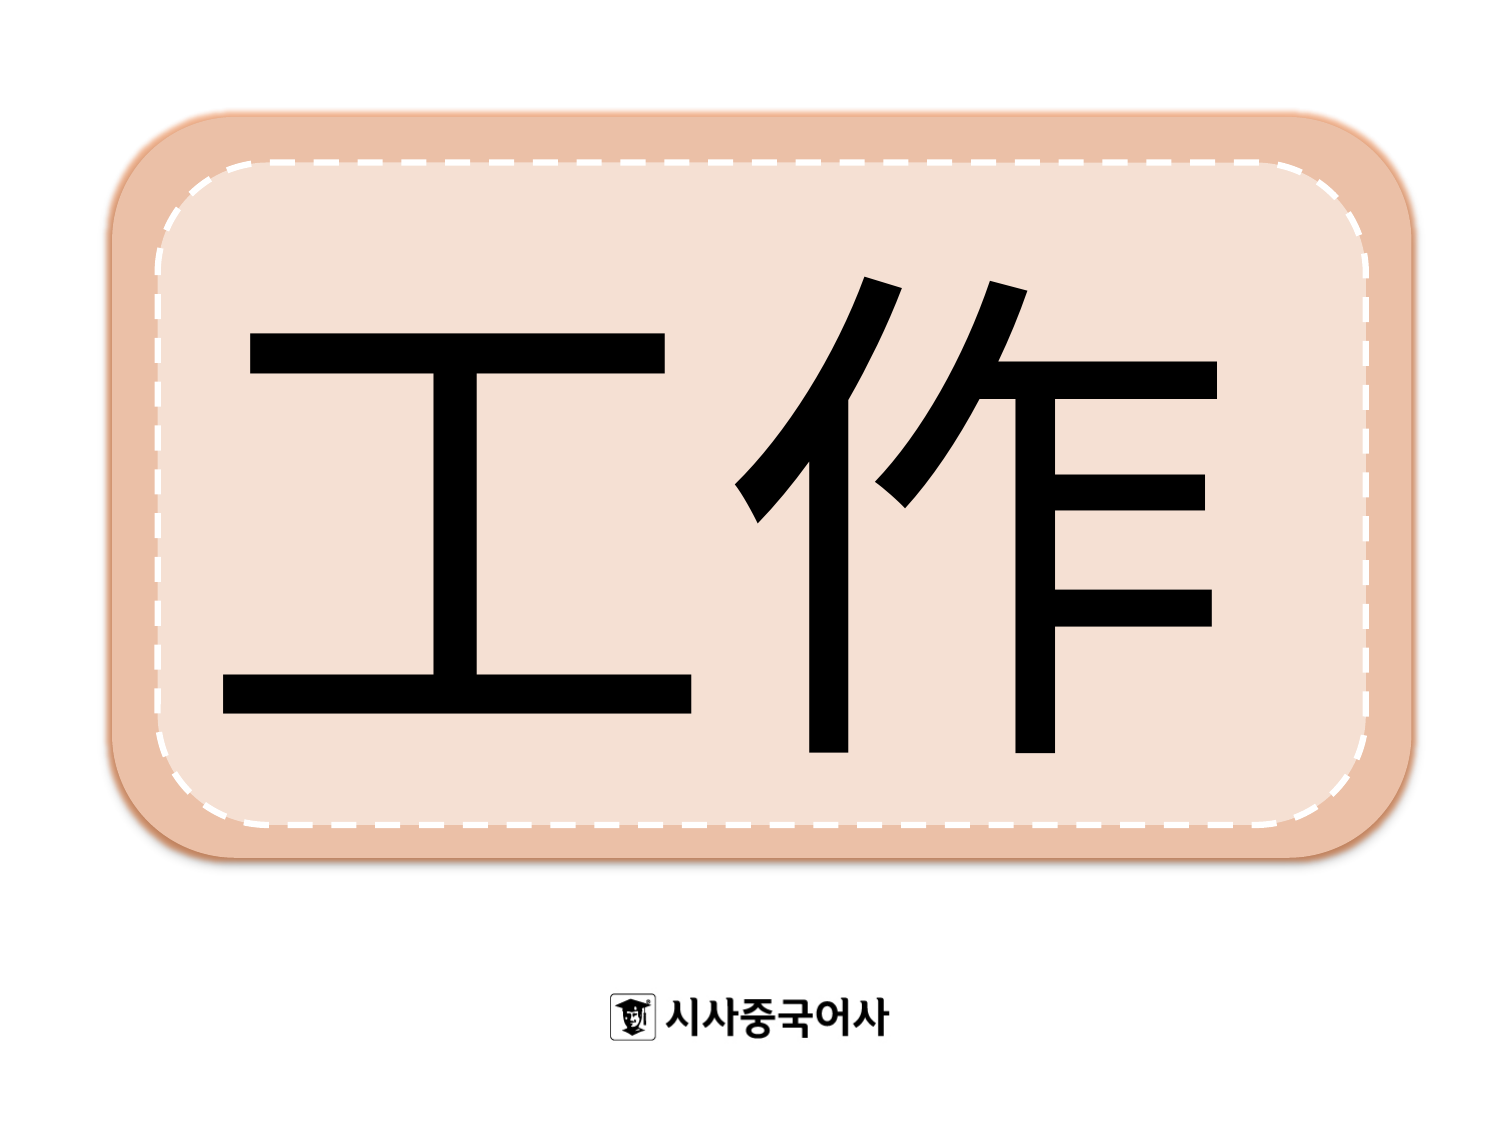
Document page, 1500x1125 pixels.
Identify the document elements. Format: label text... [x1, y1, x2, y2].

text_box 工作 [171, 172, 1380, 836]
text_box [162, 160, 1371, 824]
picture [602, 987, 898, 1047]
